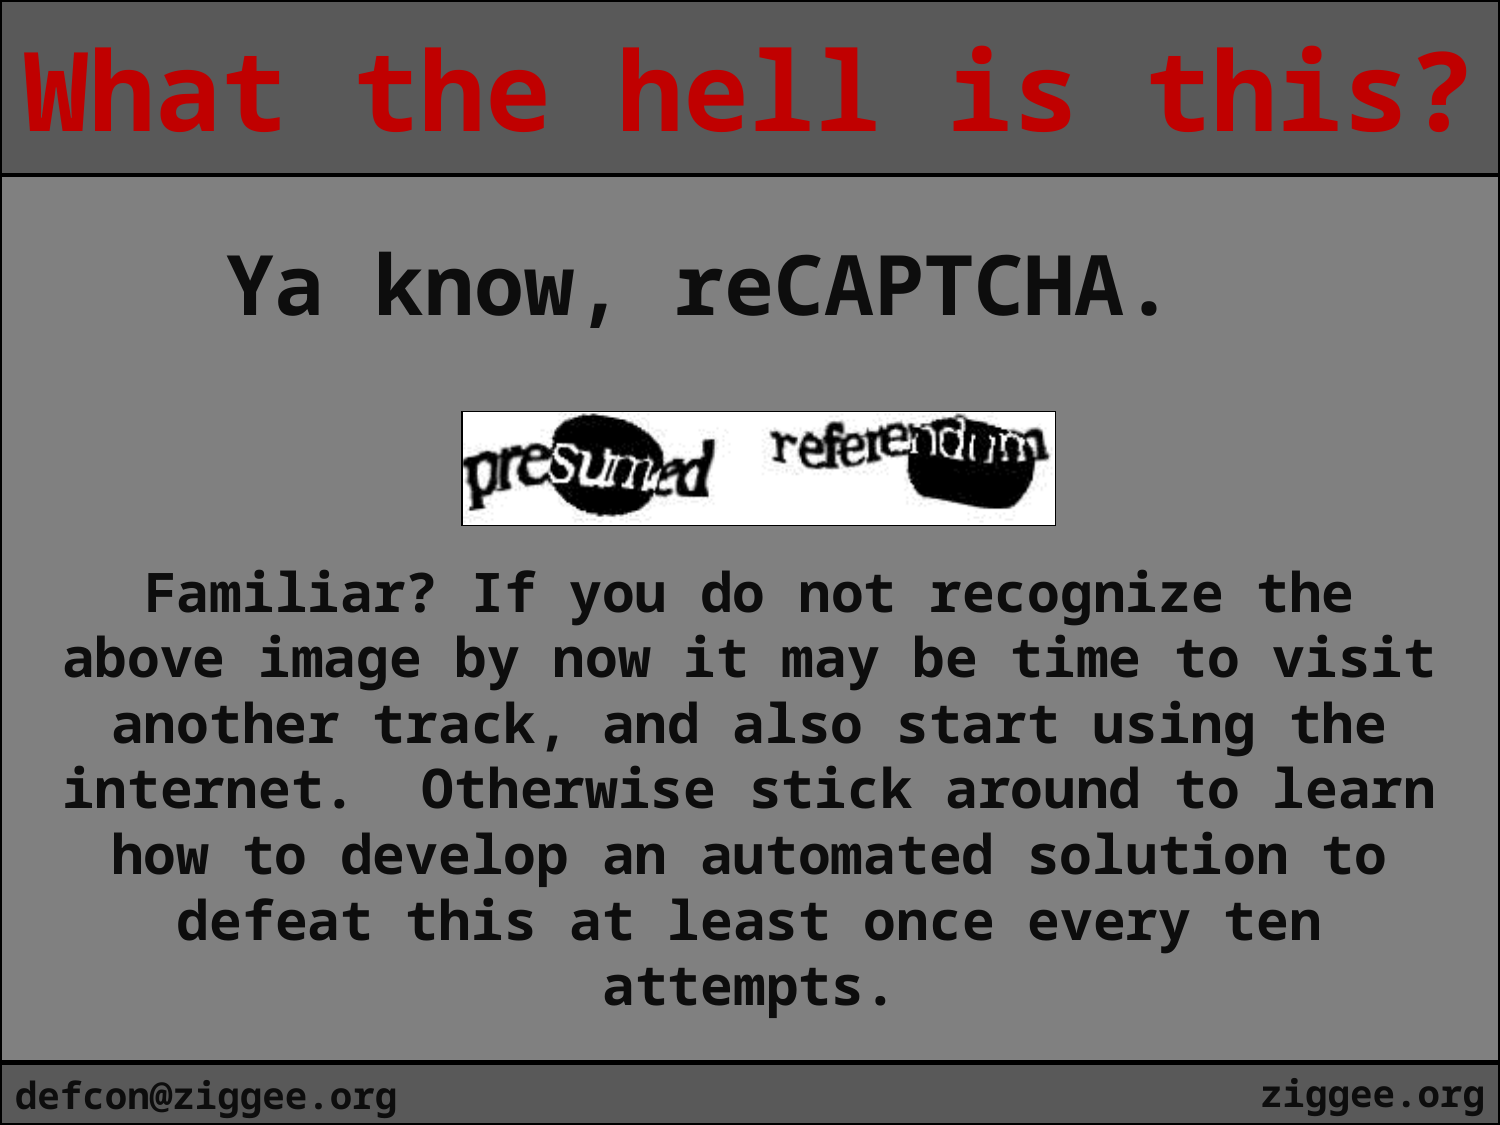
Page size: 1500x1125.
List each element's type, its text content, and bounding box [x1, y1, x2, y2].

text_box [0, 177, 1500, 1060]
text_box ziggee.org [1187, 1062, 1500, 1123]
text_box What the hell is this? [0, 0, 1500, 175]
text_box [0, 1060, 1500, 1125]
text_box defcon@ziggee.org [0, 1064, 463, 1125]
picture [462, 412, 1055, 526]
subtitle Ya know, reCAPTCHA. [37, 224, 1463, 425]
text_box Familiar? If you do not recognize the above image by now it may be time to visit another track, and also start using the internet. Otherwise stick around to learn how to develop an automated solution to defeat this at least once every ten attempts. [37, 549, 1463, 1025]
